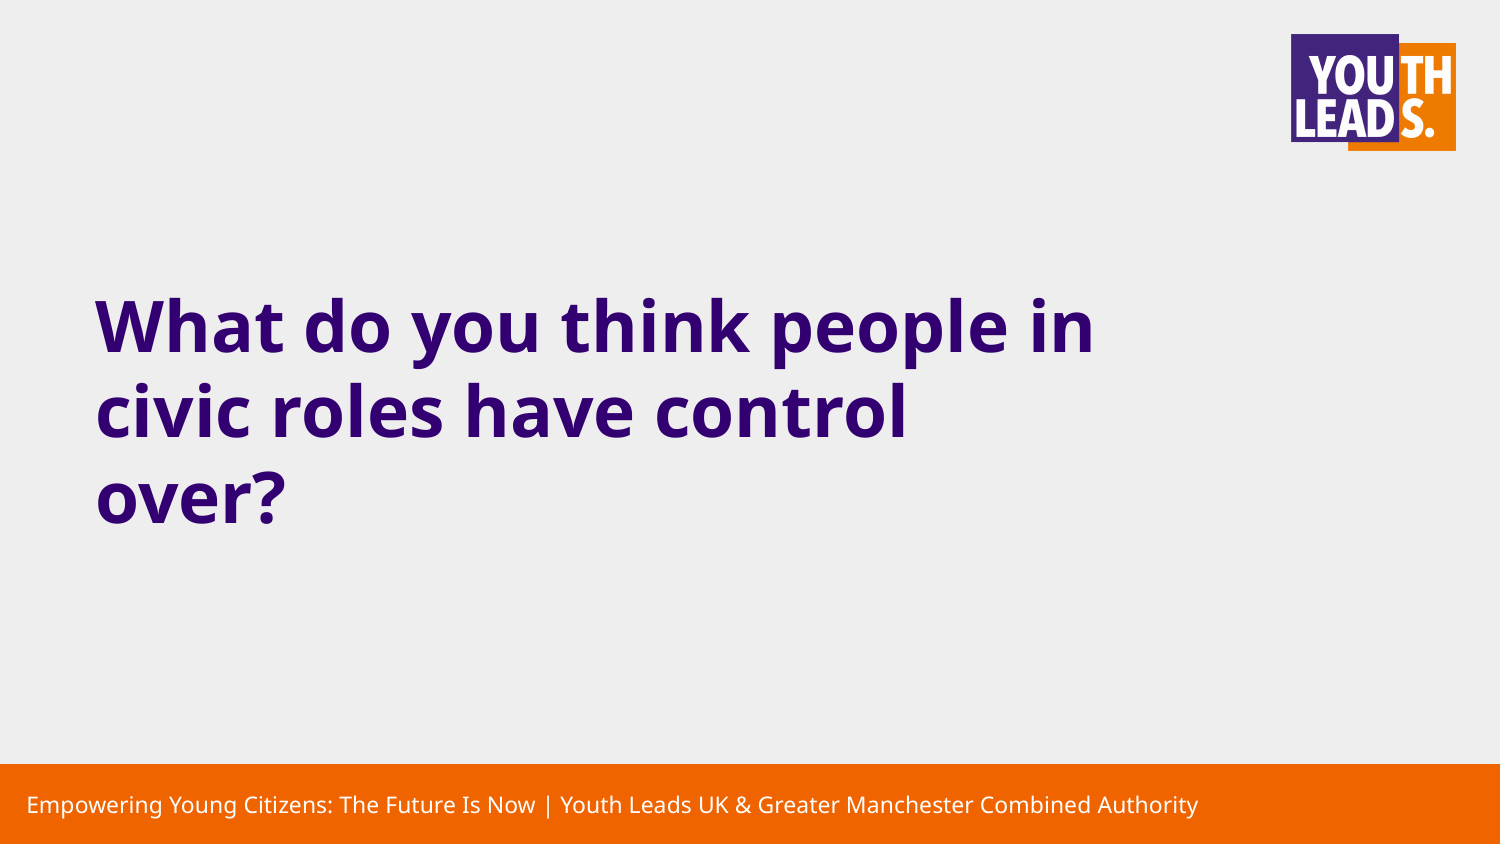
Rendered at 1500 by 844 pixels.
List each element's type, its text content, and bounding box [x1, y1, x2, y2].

title What do you think people in civic roles have control over? [80, 73, 1125, 745]
picture [1291, 34, 1456, 151]
